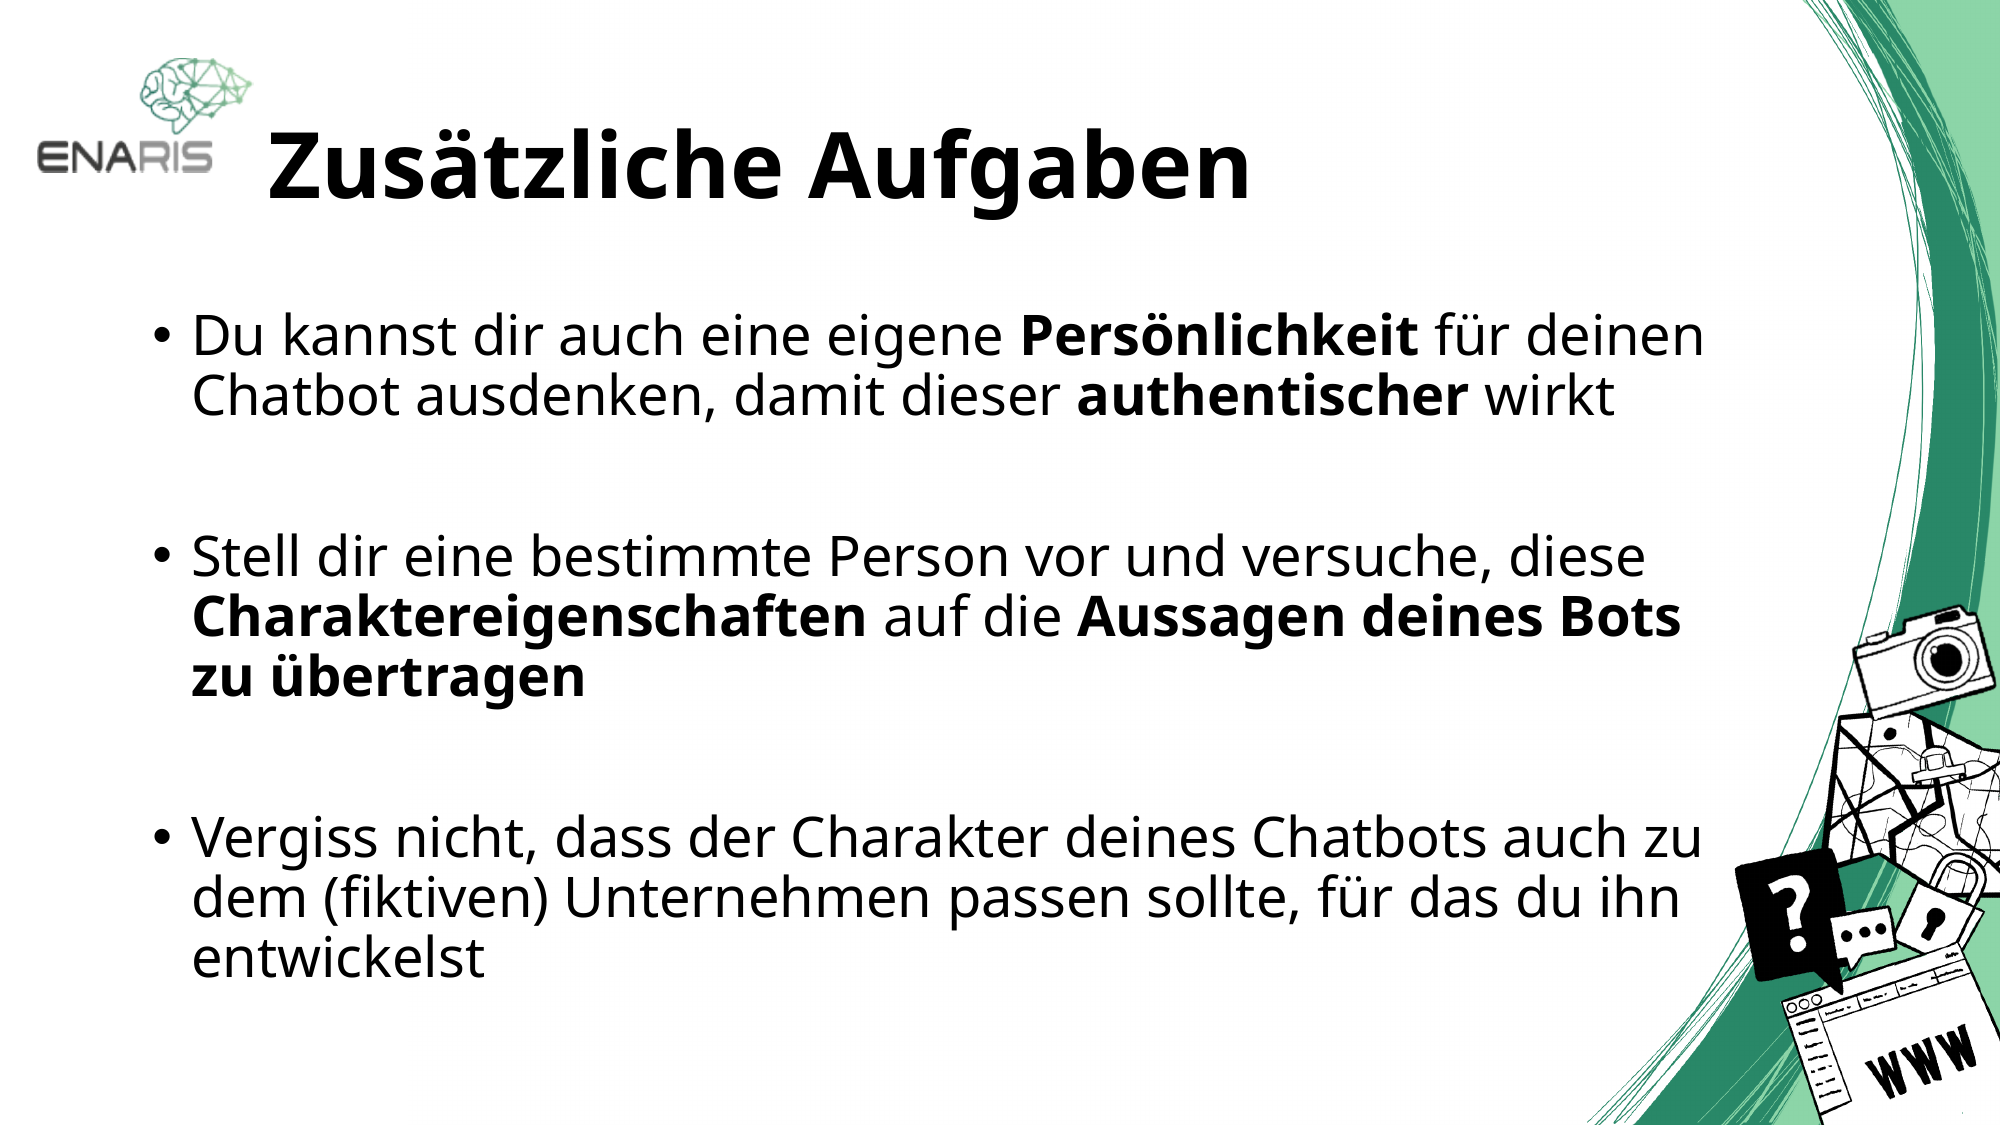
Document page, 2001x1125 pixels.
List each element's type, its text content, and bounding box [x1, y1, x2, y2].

list Du kannst dir auch eine eigene Persönlichkeit für deinen Chatbot ausdenken, damit dieser authentischer wirkt Stell dir eine bestimmte Person vor und versuche, diese Charaktereigenschaften auf die Aussagen deines Bots zu übertragen Vergiss nicht, dass der Charakter deines Chatbots auch zu dem (fiktiven) Unternehmen passen sollte, für das du ihn entwickelst [137, 299, 1728, 1014]
picture [408, 0, 2000, 1125]
title Zusätzliche Aufgaben [253, 59, 1863, 278]
picture [37, 58, 254, 173]
